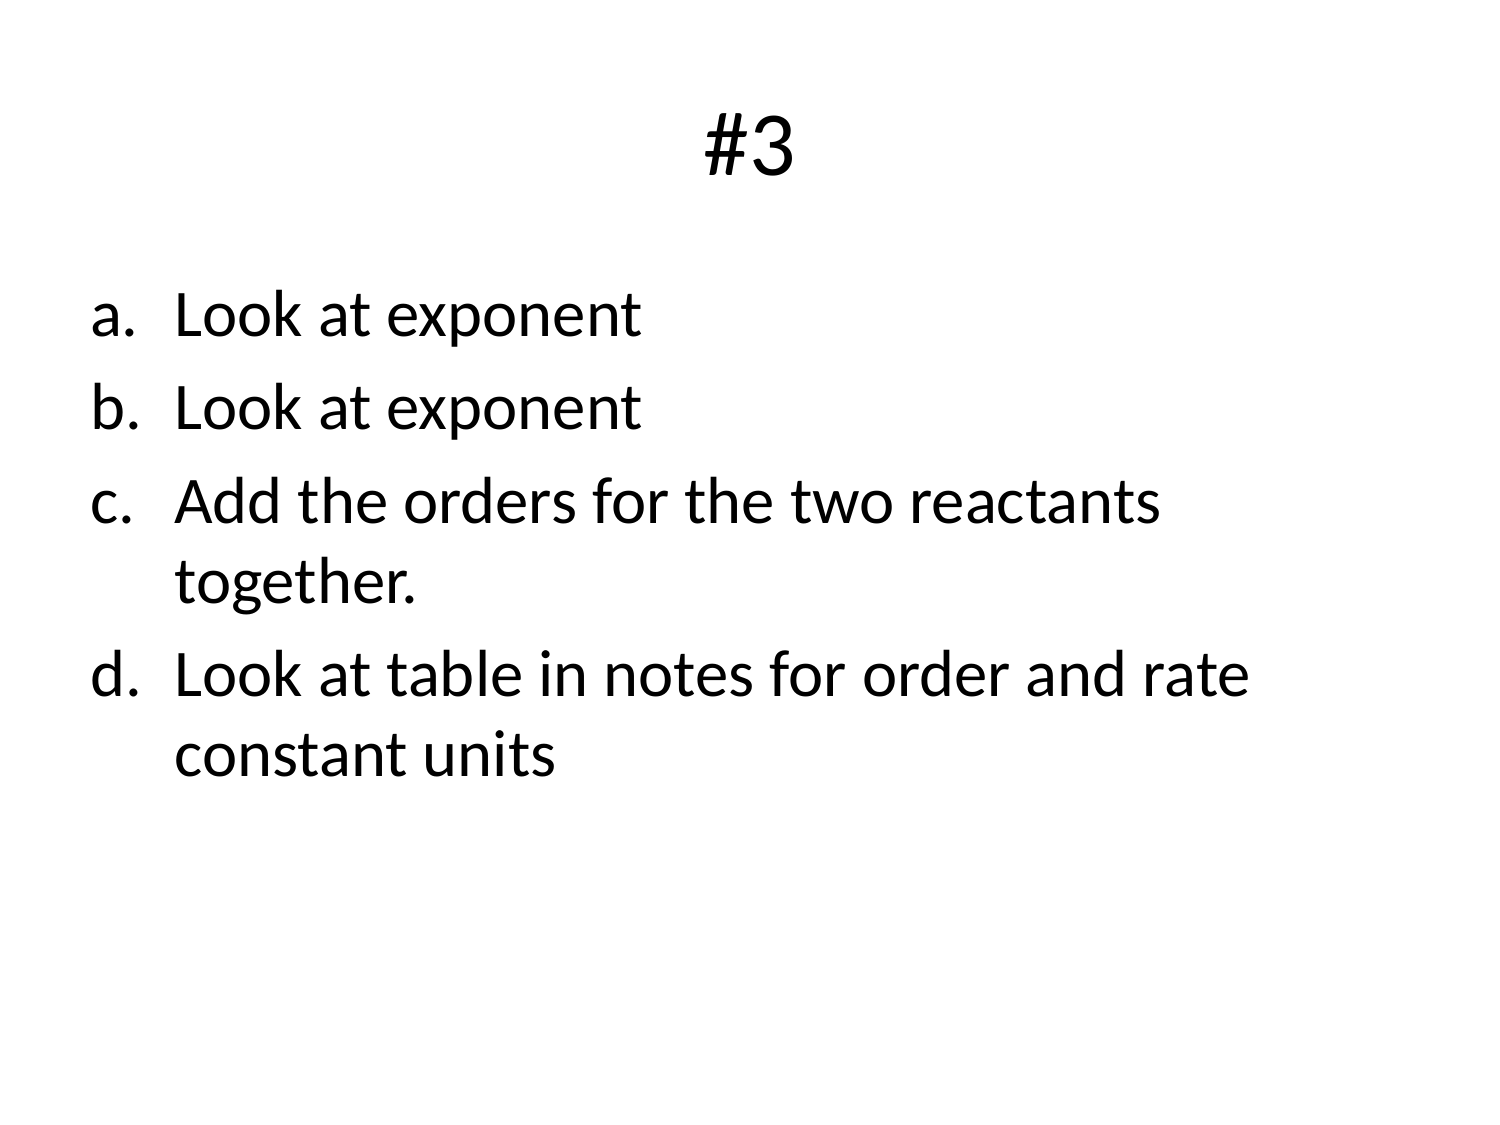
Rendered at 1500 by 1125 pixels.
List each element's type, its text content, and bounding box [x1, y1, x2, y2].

title #3 [74, 44, 1426, 233]
list Look at exponent Look at exponent Add the orders for the two reactants together. Look at table in notes for order and rate constant units [74, 262, 1426, 1006]
